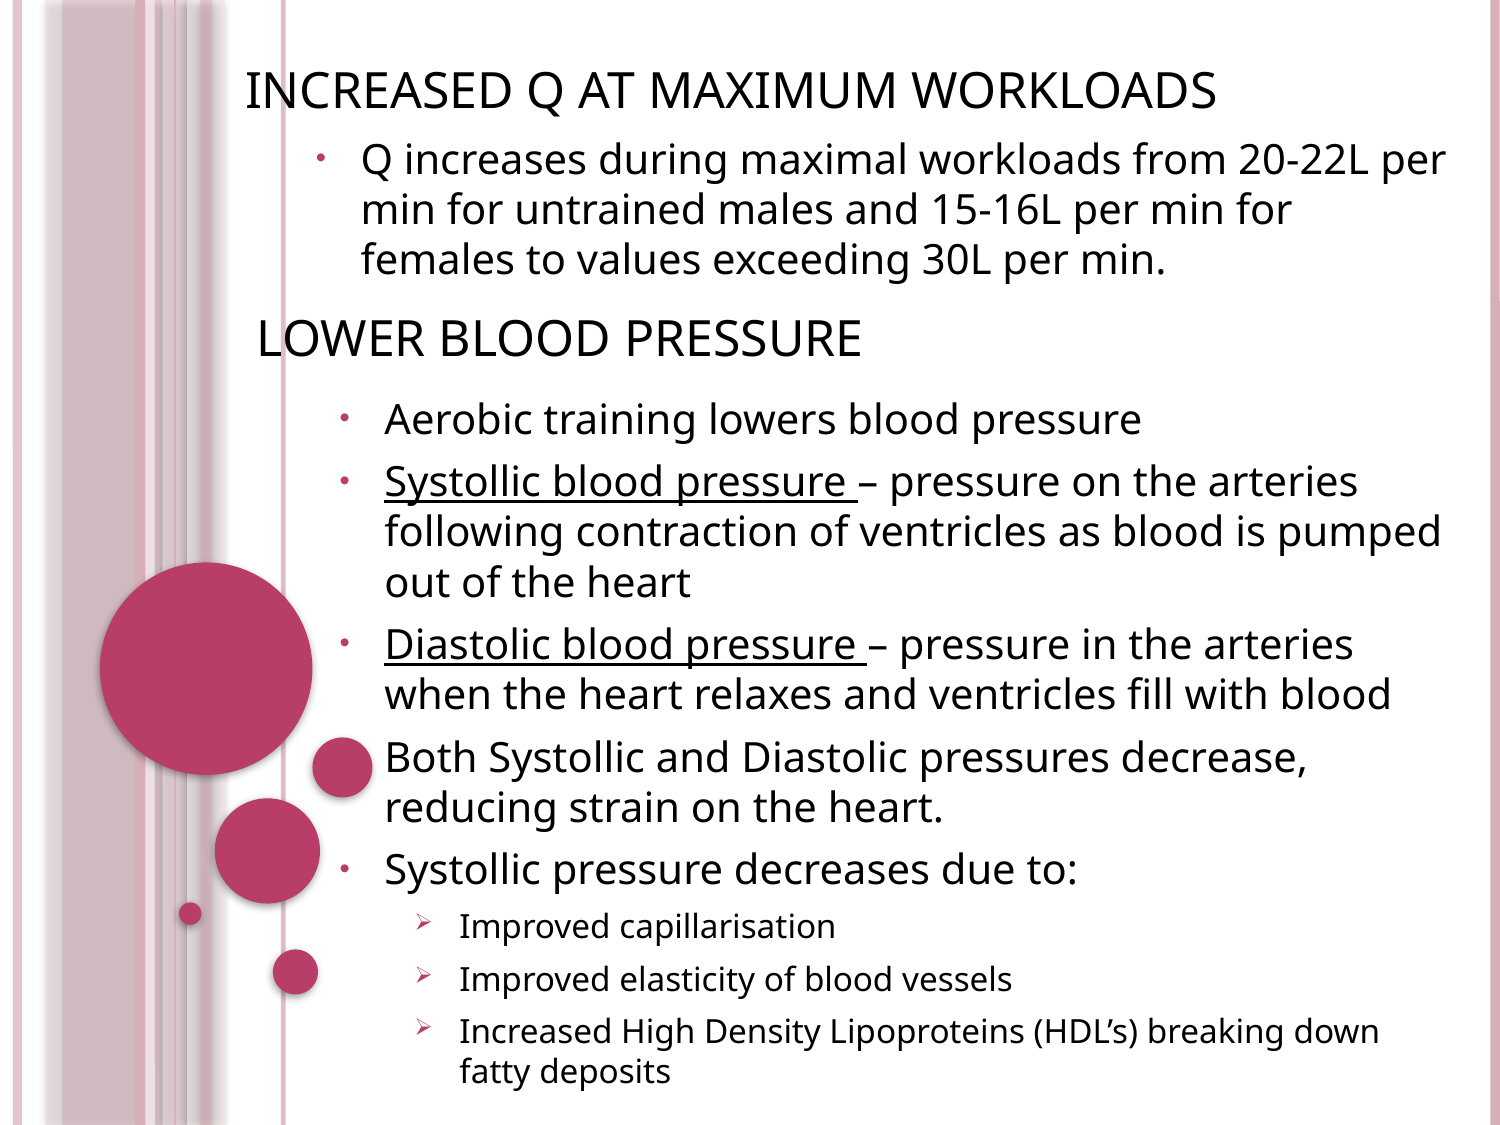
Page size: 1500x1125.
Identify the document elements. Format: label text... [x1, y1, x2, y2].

text_box Aerobic training lowers blood pressure Systollic blood pressure – pressure on the arteries following contraction of ventricles as blood is pumped out of the heart Diastolic blood pressure – pressure in the arteries when the heart relaxes and ventricles fill with blood Both Systollic and Diastolic pressures decrease, reducing strain on the heart. Systollic pressure decreases due to: Improved capillarisation Improved elasticity of blood vessels Increased High Density Lipoproteins (HDL’s) breaking down fatty deposits [324, 385, 1471, 1102]
text_box Lower Blood Pressure [242, 278, 1294, 375]
text_box Increased Q at maximum workloads [230, 30, 1282, 127]
text_box Q increases during maximal workloads from 20-22L per min for untrained males and 15-16L per min for females to values exceeding 30L per min. [301, 125, 1471, 327]
